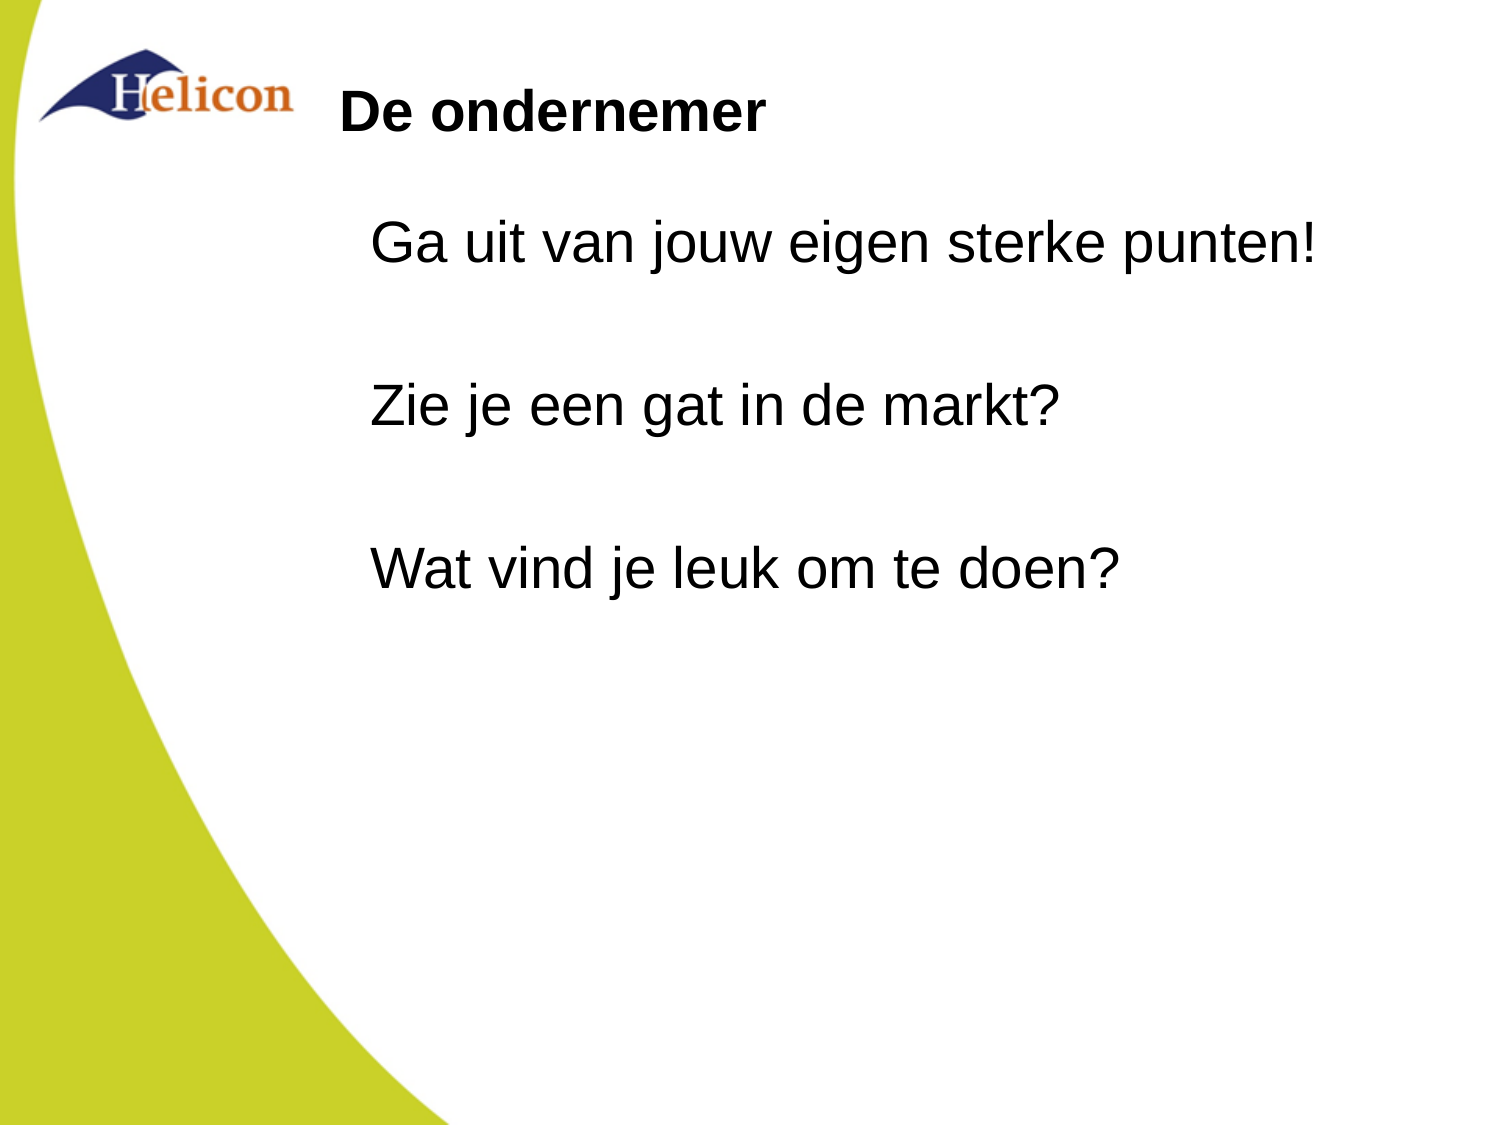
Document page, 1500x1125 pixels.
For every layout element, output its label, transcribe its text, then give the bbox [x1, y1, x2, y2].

list Ga uit van jouw eigen sterke punten! Zie je een gat in de markt? Wat vind je leuk om te doen? [336, 196, 1425, 1005]
title De ondernemer [324, 54, 1415, 161]
picture [0, 0, 1500, 1125]
